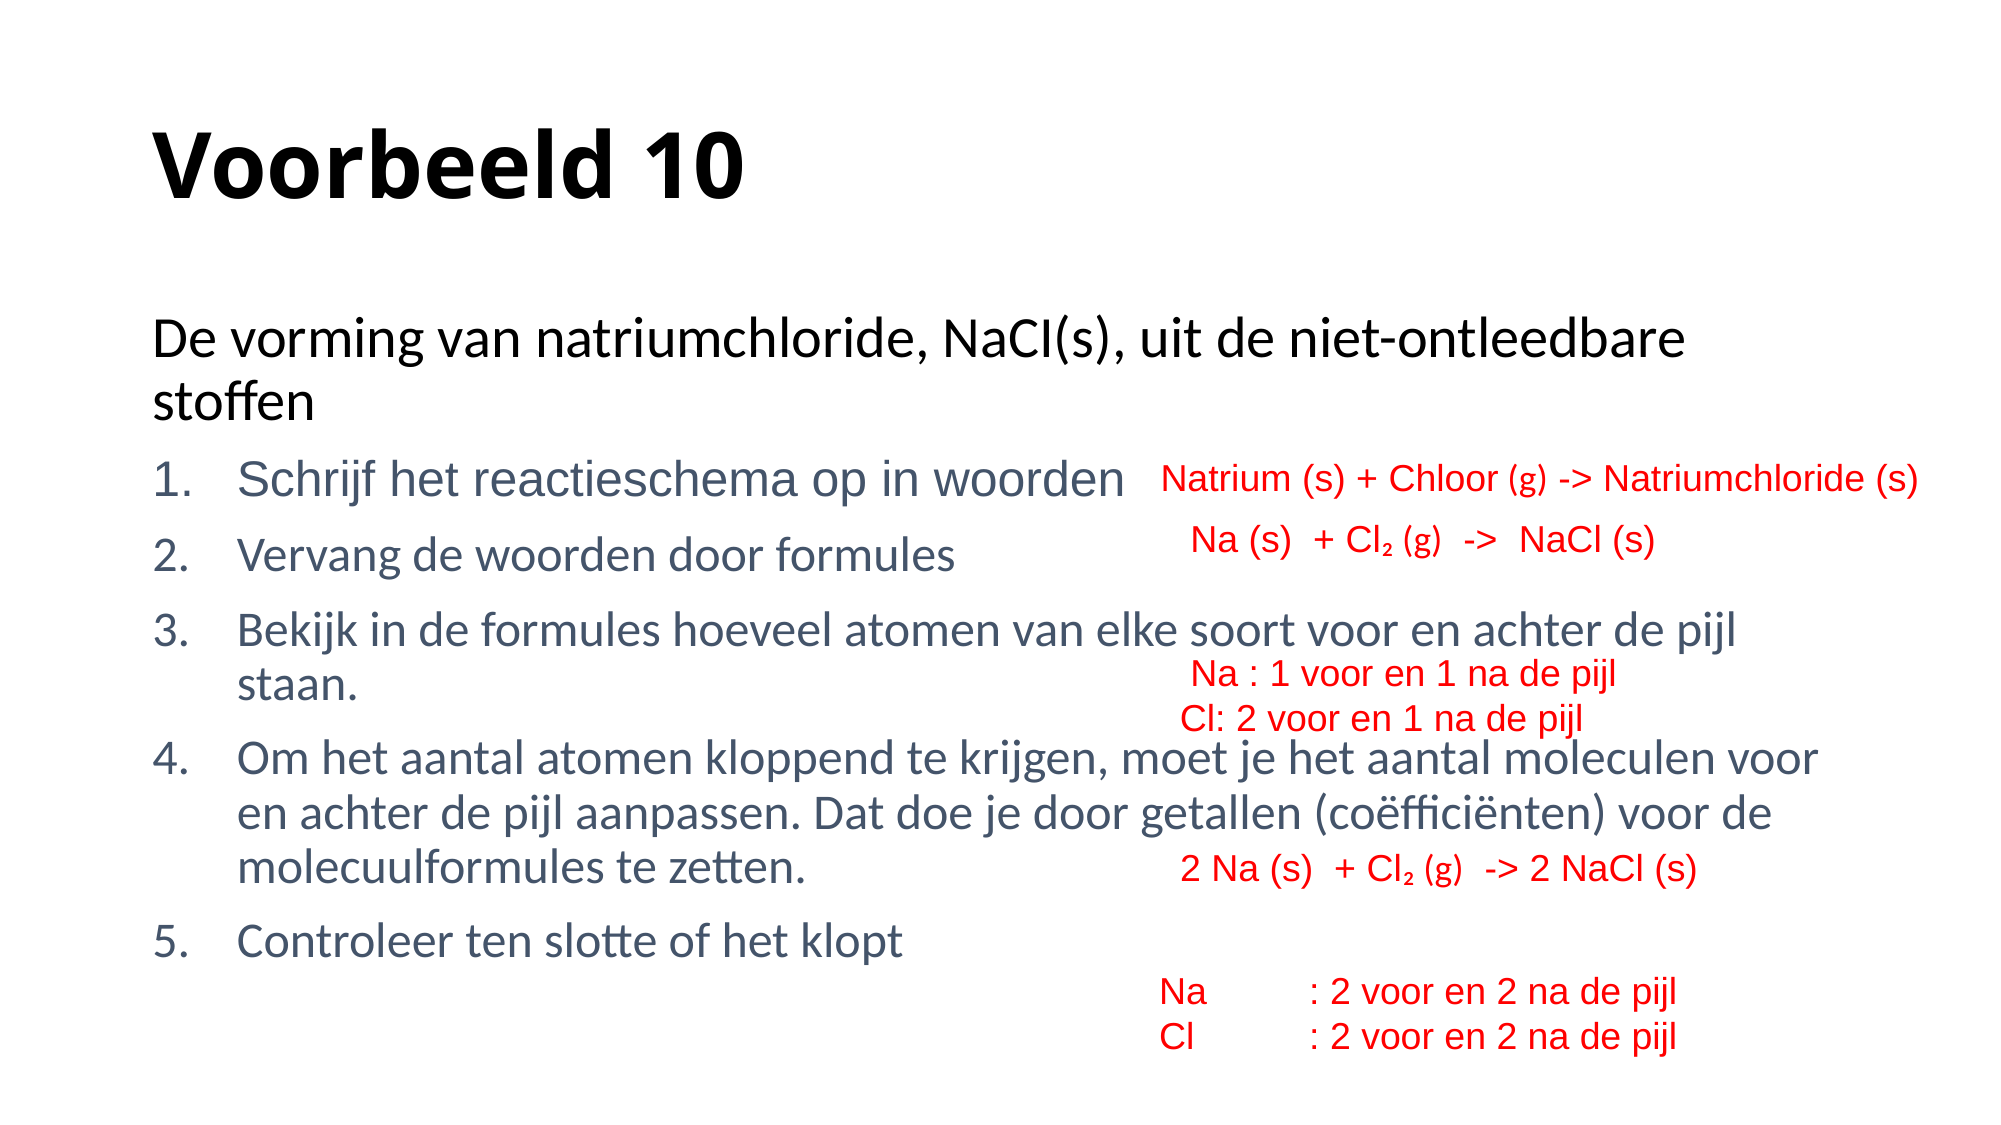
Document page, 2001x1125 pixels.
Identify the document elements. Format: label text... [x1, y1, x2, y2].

title Voorbeeld 10 [137, 59, 1863, 278]
text_box Na (s) + Cl₂ (g) -> NaCl (s) [1165, 507, 1672, 568]
text_box 2 Na (s) + Cl₂ (g) -> 2 NaCl (s) [1165, 836, 1714, 897]
list De vorming van natriumchloride, NaCI(s), uit de niet-ontleedbare stoffen Schrijf het reactieschema op in woorden Vervang de woorden door formules Bekijk in de formules hoeveel atomen van elke soort voor en achter de pijl staan. Om het aantal atomen kloppend te krijgen, moet je het aantal moleculen voor en achter de pijl aanpassen. Dat doe je door getallen (coëfficiënten) voor de molecuulformules te zetten. Controleer ten slotte of het klopt [137, 299, 1863, 1014]
text_box Na : 1 voor en 1 na de pijl Cl: 2 voor en 1 na de pijl [1165, 641, 1632, 747]
text_box Natrium (s) + Chloor (g) -> Natriumchloride (s) [1145, 446, 1935, 507]
text_box Na : 2 voor en 2 na de pijl Cl : 2 voor en 2 na de pijl [1144, 959, 1693, 1065]
